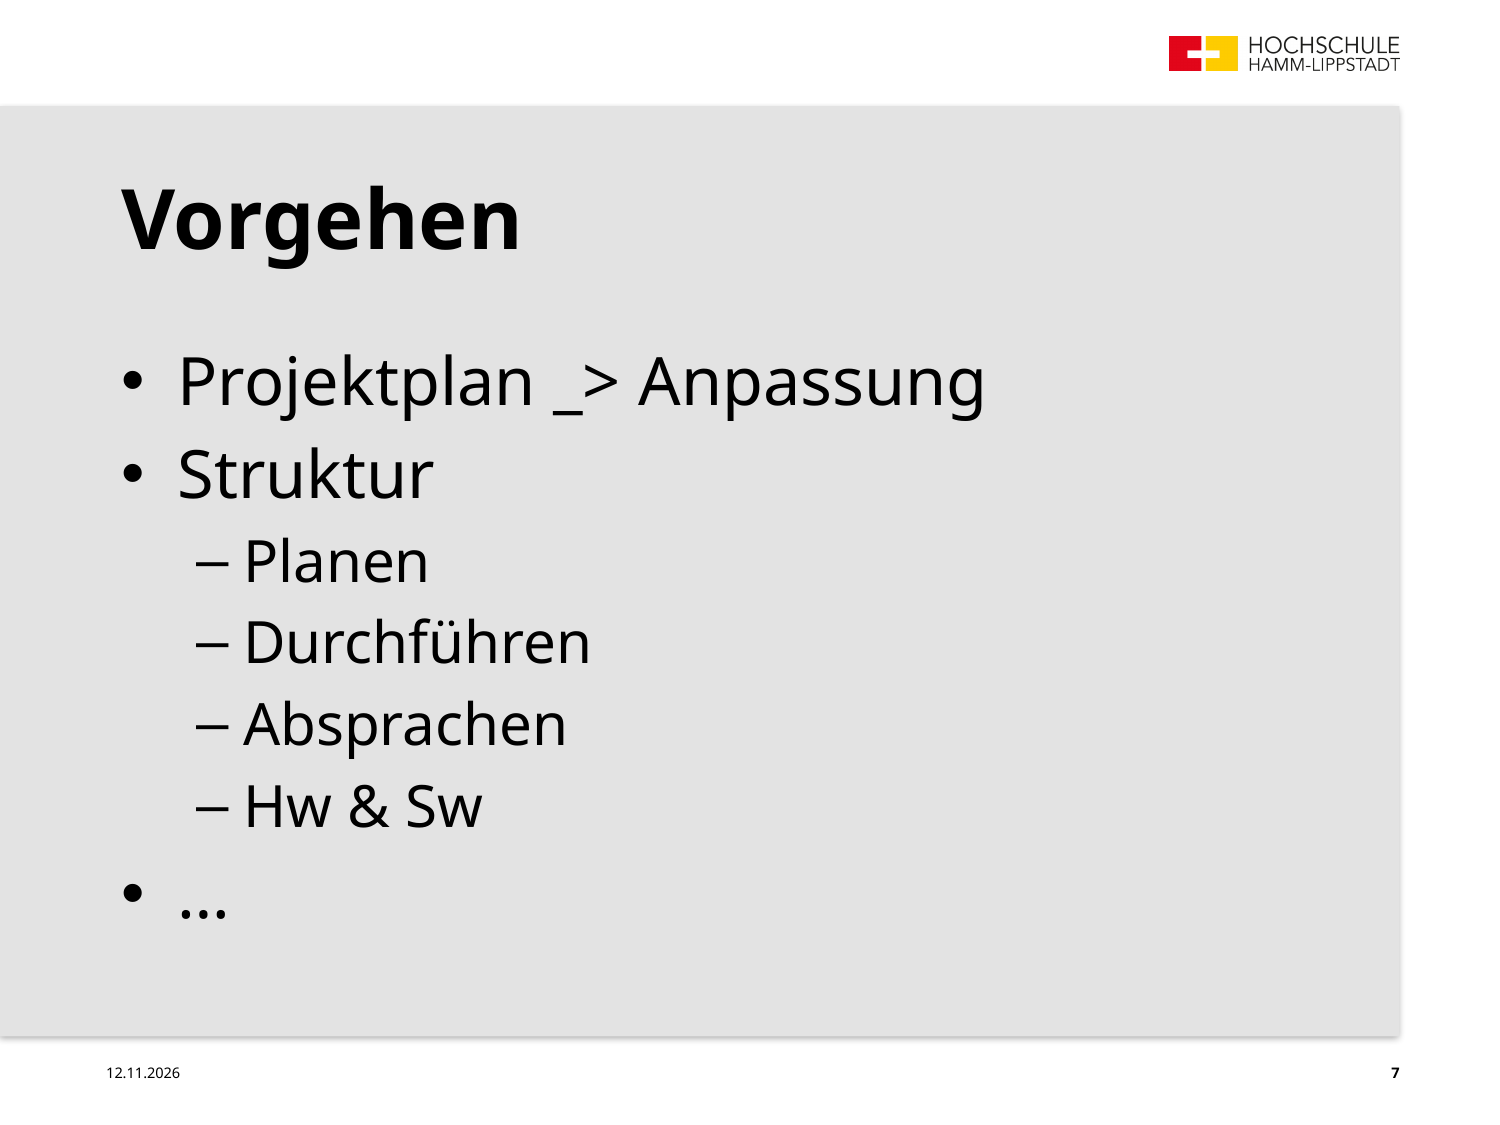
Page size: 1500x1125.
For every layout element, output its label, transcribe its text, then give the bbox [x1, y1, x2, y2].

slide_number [106, 1065, 457, 1084]
title Vorgehen [106, 122, 1366, 310]
picture [1169, 36, 1400, 71]
slide_number 7 [1049, 1065, 1400, 1084]
list Projektplan _> Anpassung Struktur Planen Durchführen Absprachen Hw & Sw … [106, 331, 1366, 1005]
